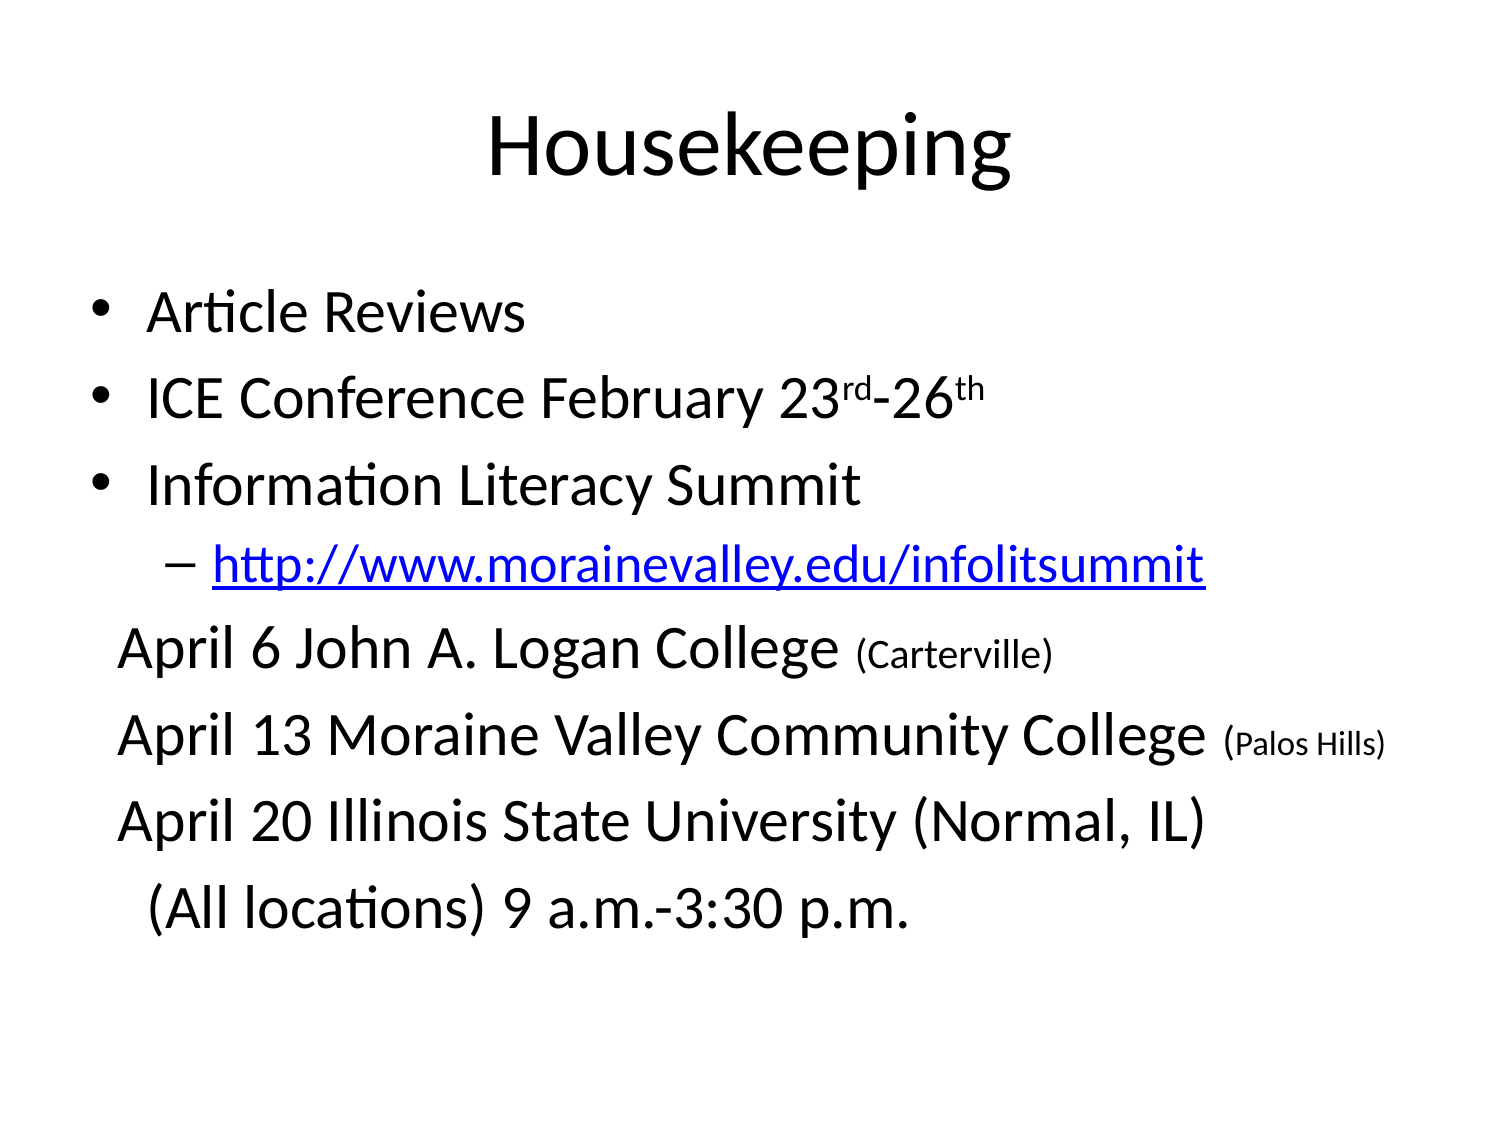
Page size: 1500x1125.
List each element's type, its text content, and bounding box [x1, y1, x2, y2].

list Article Reviews ICE Conference February 23rd-26th Information Literacy Summit http://www.morainevalley.edu/infolitsummit April 6 John A. Logan College (Carterville) April 13 Moraine Valley Community College (Palos Hills) April 20 Illinois State University (Normal, IL) (All locations) 9 a.m.-3:30 p.m. [75, 262, 1425, 1005]
title Housekeeping [75, 45, 1425, 233]
